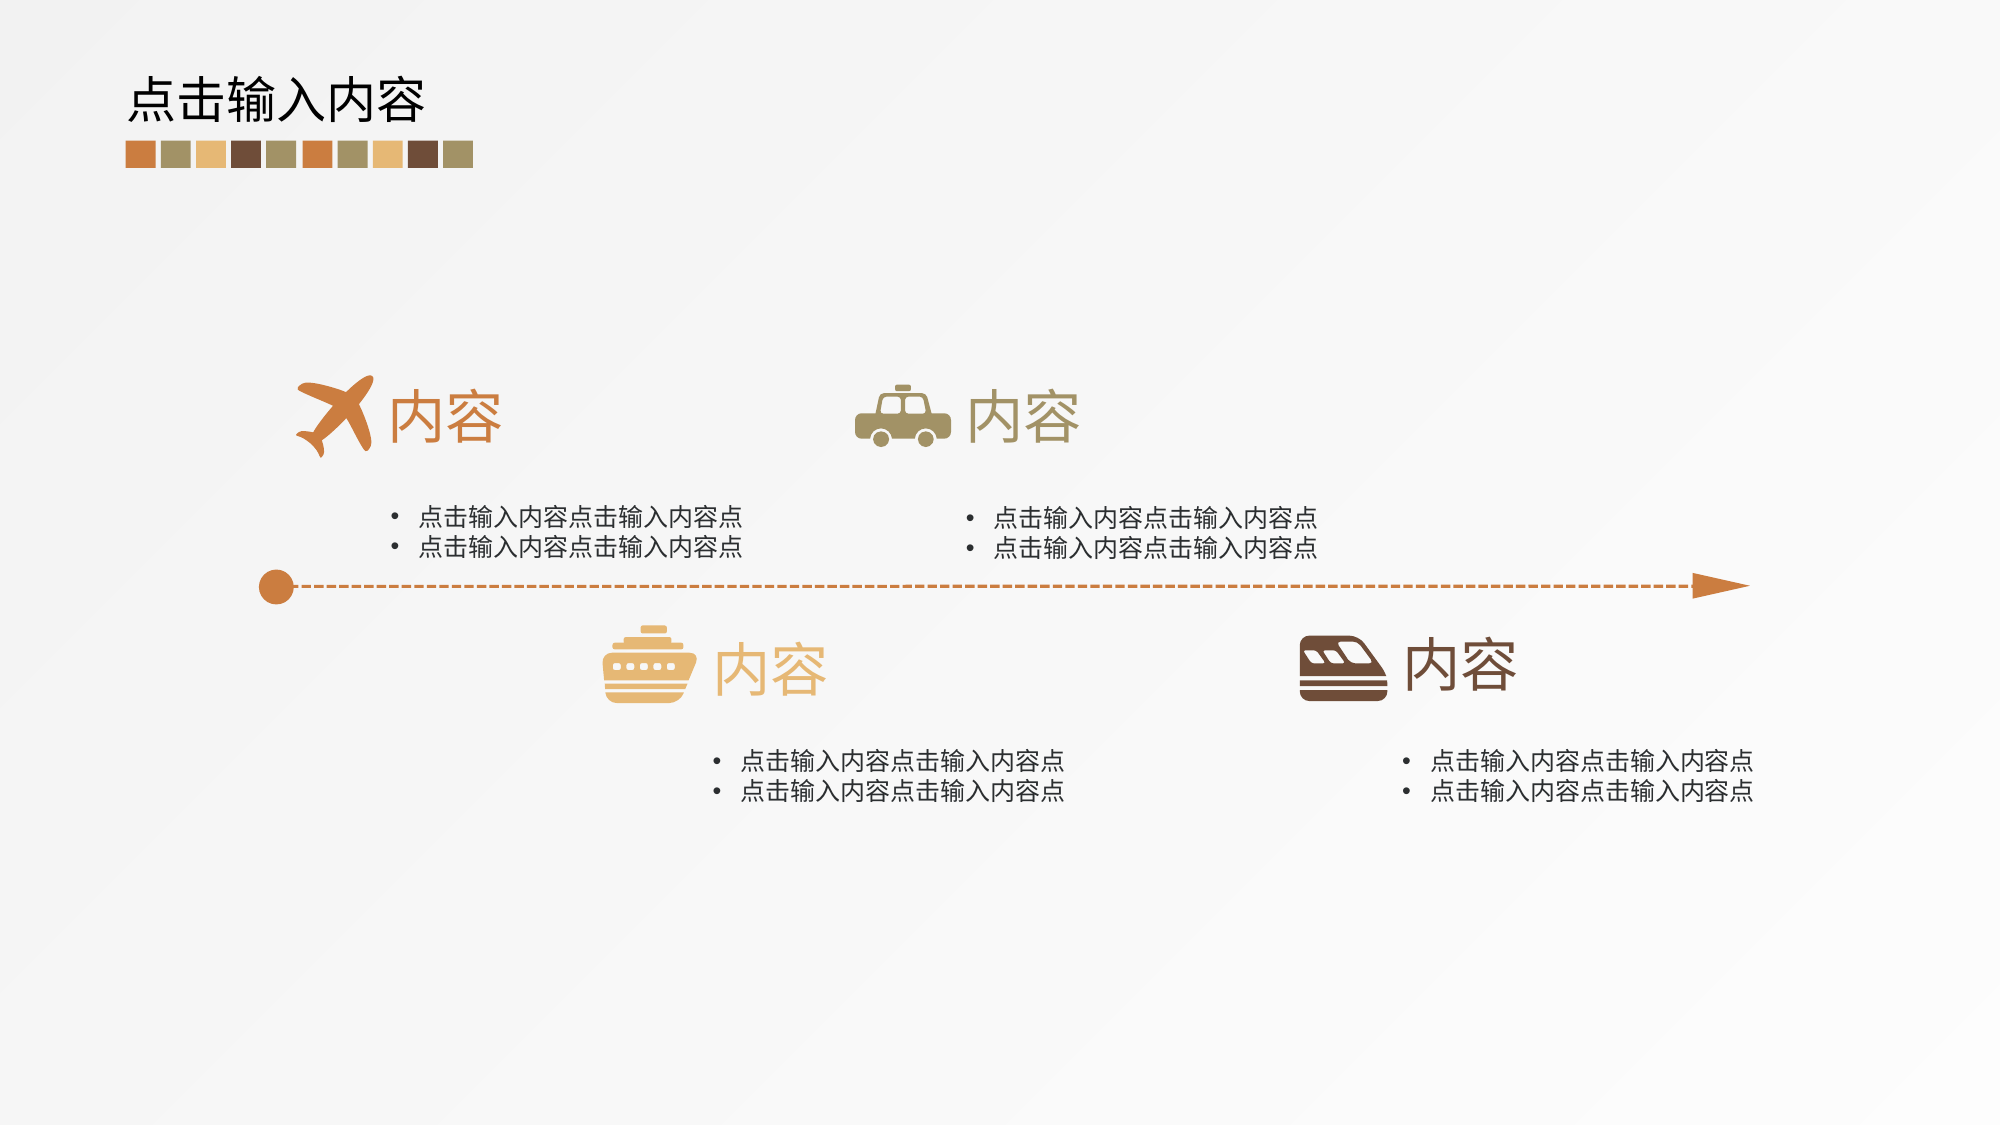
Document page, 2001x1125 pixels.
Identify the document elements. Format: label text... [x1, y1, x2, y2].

text_box 内容 [697, 625, 910, 711]
text_box [257, 568, 295, 606]
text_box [854, 384, 951, 448]
text_box 点击输入内容 [111, 61, 442, 137]
text_box 点击输入内容点击输入内容点 点击输入内容点击输入内容点 [951, 495, 1362, 571]
text_box 内容 [372, 372, 586, 458]
text_box [296, 375, 374, 458]
text_box 点击输入内容点击输入内容点 点击输入内容点击输入内容点 [697, 738, 1109, 813]
text_box 点击输入内容点击输入内容点 点击输入内容点击输入内容点 [1387, 738, 1798, 813]
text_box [602, 625, 699, 704]
text_box [1691, 571, 1751, 600]
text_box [1299, 635, 1388, 702]
text_box 内容 [951, 372, 1164, 458]
text_box 内容 [1387, 621, 1600, 706]
text_box 点击输入内容点击输入内容点 点击输入内容点击输入内容点 [375, 493, 787, 569]
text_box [125, 140, 474, 168]
